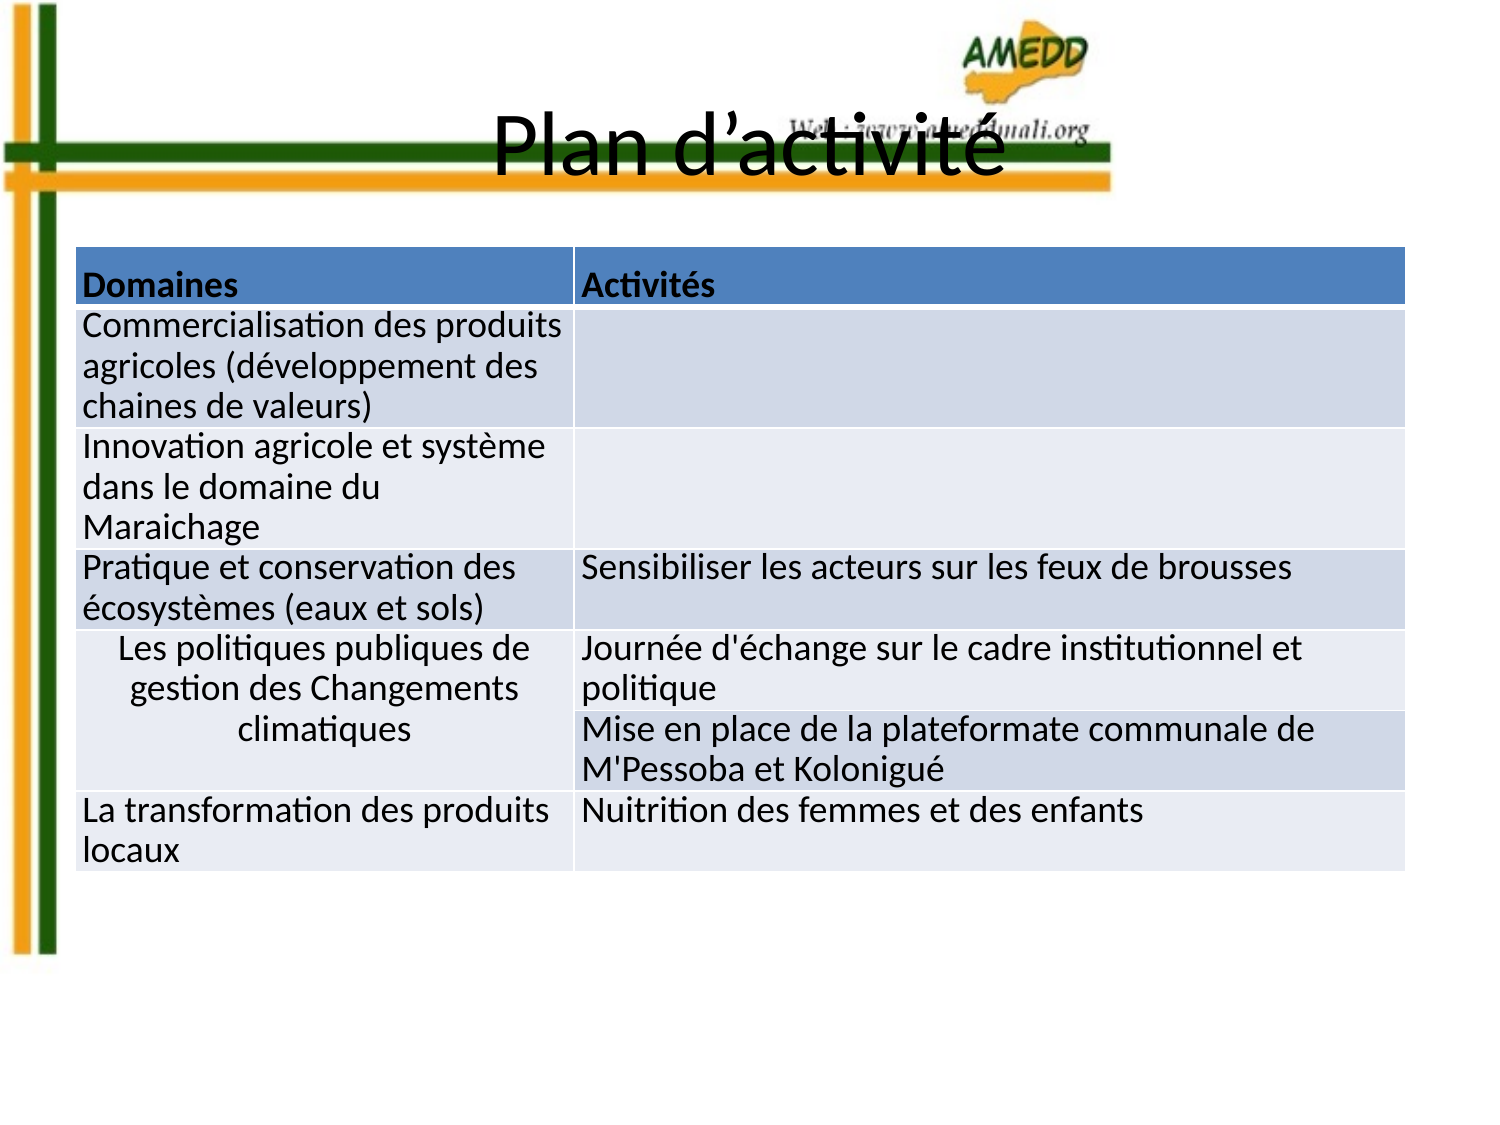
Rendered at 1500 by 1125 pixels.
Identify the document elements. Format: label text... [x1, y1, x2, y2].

table_cell [575, 429, 1405, 548]
table_cell Journée d'échange sur le cadre institutionnel et politique [575, 631, 1405, 710]
table_header Domaines [76, 247, 573, 304]
table_cell Innovation agricole et système dans le domaine du Maraichage [76, 429, 573, 548]
picture [0, 0, 1500, 1125]
table_cell Pratique et conservation des écosystèmes (eaux et sols) [76, 550, 573, 629]
table_header Activités [575, 247, 1405, 304]
table_cell Commercialisation des produits agricoles (développement des chaines de valeurs) [76, 310, 573, 427]
table_cell Mise en place de la plateformate communale de M'Pessoba et Kolonigué [575, 711, 1405, 790]
title Plan d’activité [75, 45, 1425, 233]
table_cell Nuitrition des femmes et des enfants [575, 792, 1405, 871]
table_cell Les politiques publiques de gestion des Changements climatiques [76, 631, 573, 790]
table_cell [575, 310, 1405, 427]
table_cell Sensibiliser les acteurs sur les feux de brousses [575, 550, 1405, 629]
table_cell La transformation des produits locaux [76, 792, 573, 871]
